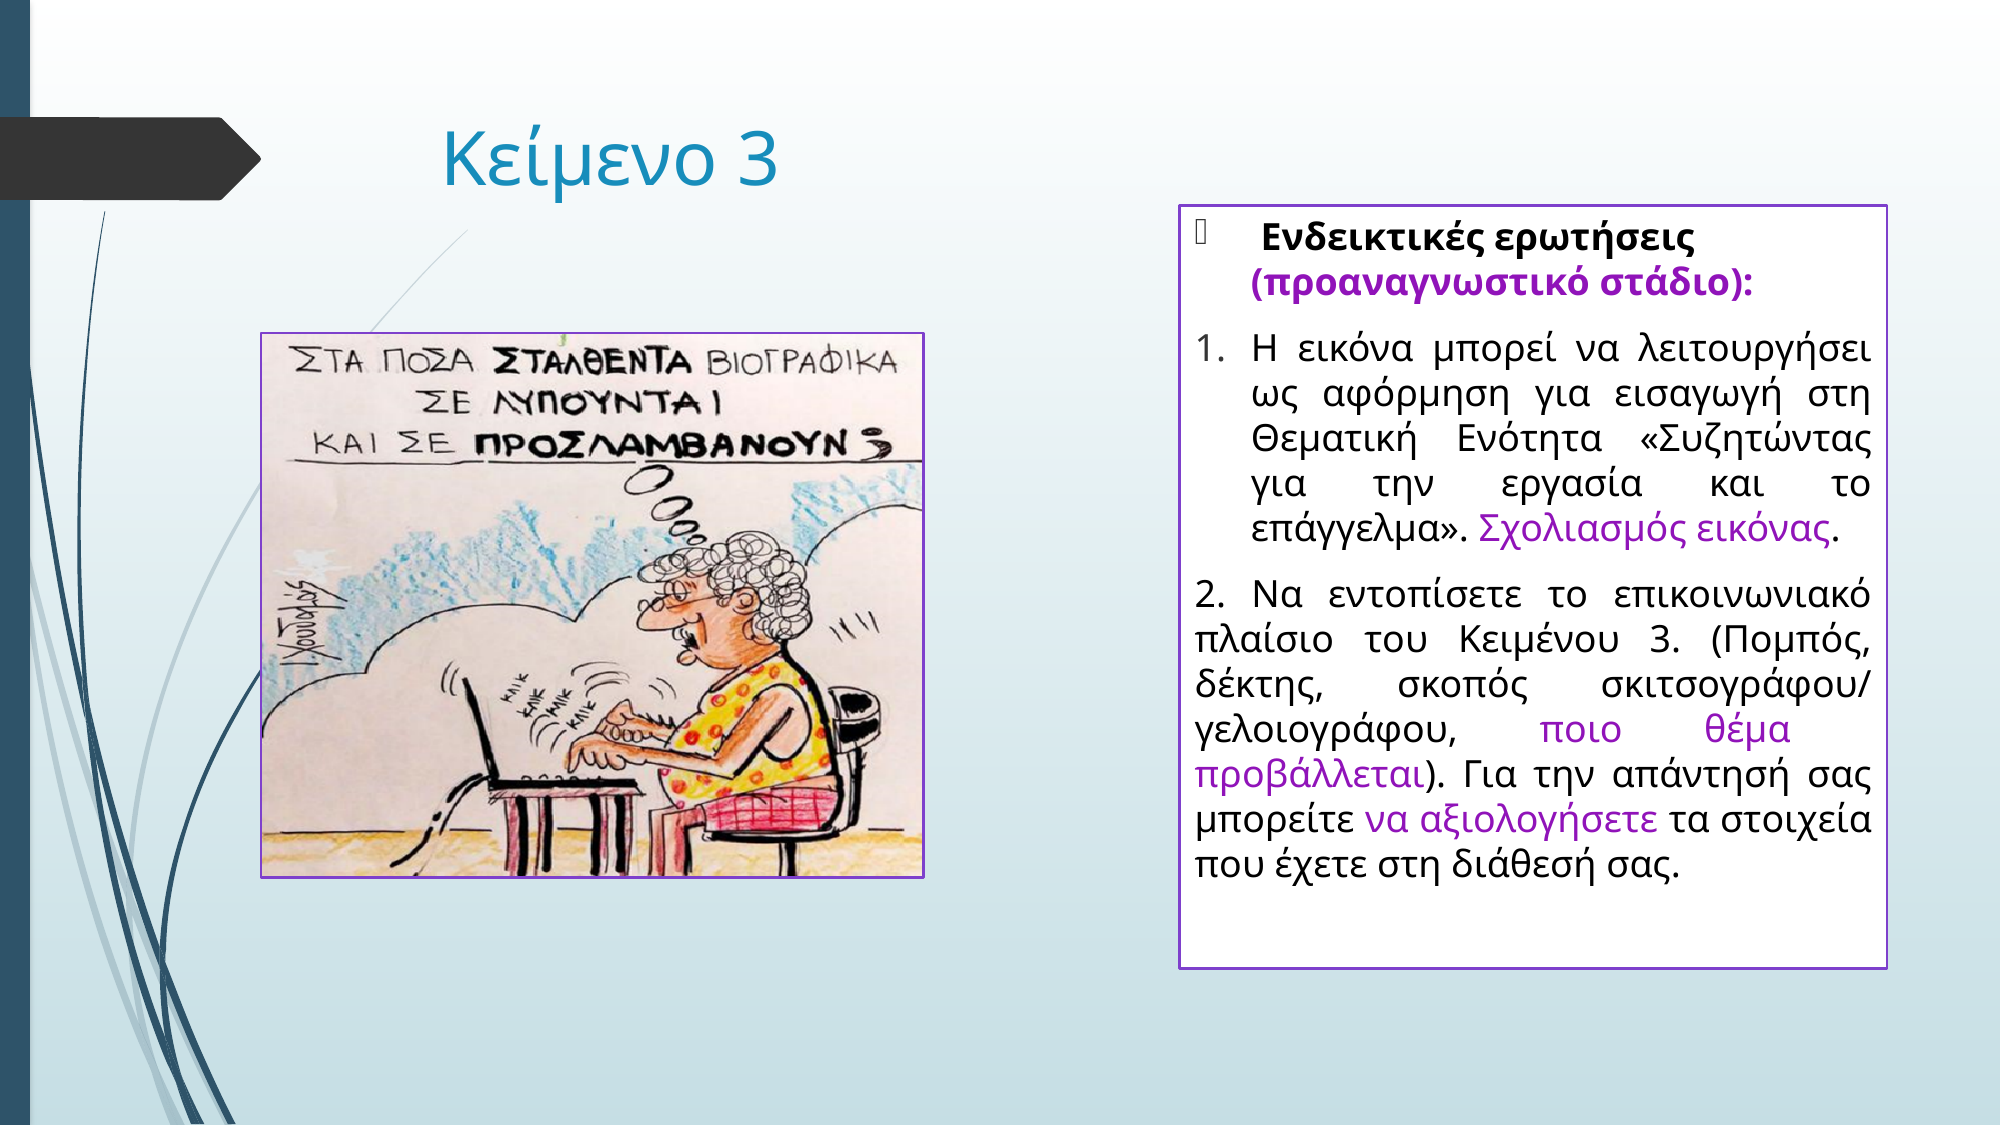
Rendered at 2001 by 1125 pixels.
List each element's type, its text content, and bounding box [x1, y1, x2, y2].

list Ενδεικτικές ερωτήσεις (προαναγνωστικό στάδιο): Η εικόνα μπορεί να λειτουργήσει ως αφόρμηση για εισαγωγή στη Θεματική Ενότητα «Συζητώντας για την εργασία και το επάγγελμα». Σχολιασμός εικόνας. 2. Να εντοπίσετε το επικοινωνιακό πλαίσιο του Κειμένου 3. (Πομπός, δέκτης, σκοπός σκιτσογράφου/ γελοιογράφου, ποιο θέμα προβάλλεται). Για την απάντησή σας μπορείτε να αξιολογήσετε τα στοιχεία που έχετε στη διάθεσή σας. [1178, 204, 1888, 970]
title Κείμενο 3 [425, 102, 1888, 313]
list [262, 334, 923, 877]
